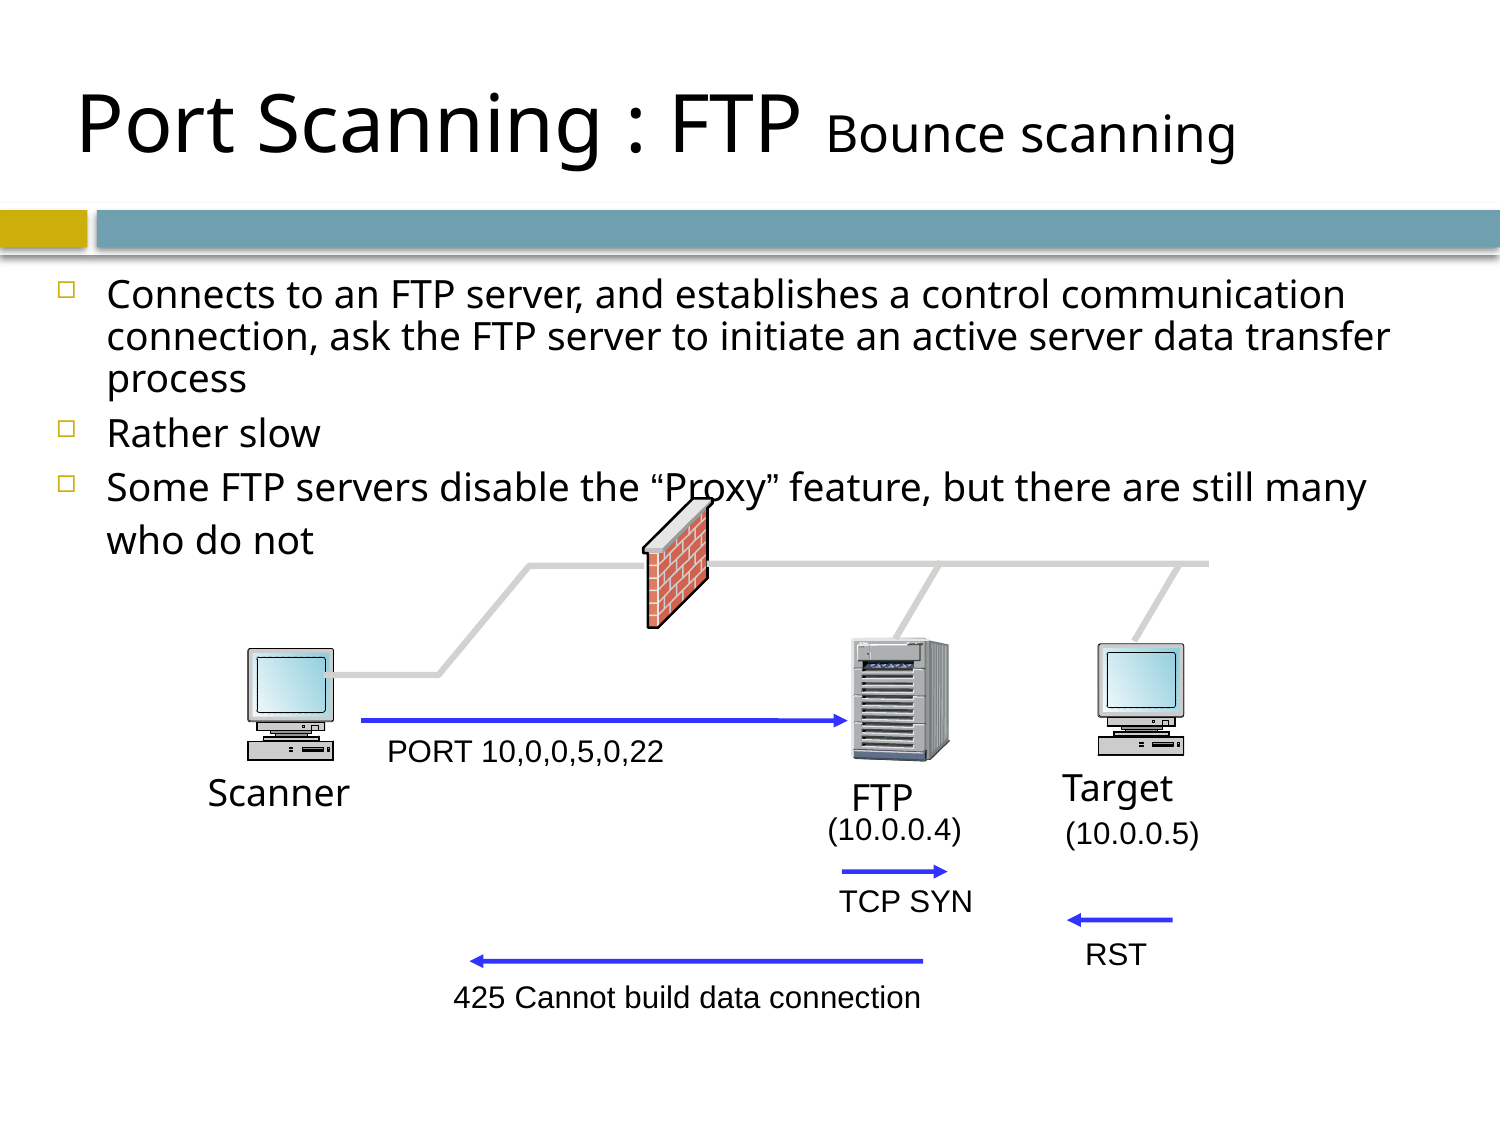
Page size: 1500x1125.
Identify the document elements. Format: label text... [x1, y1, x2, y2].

title Port Scanning : FTP Bounce scanning [60, 64, 1417, 177]
list Connects to an FTP server, and establishes a control communication connection, ask the FTP server to initiate an active server data transfer process Rather slow Some FTP servers disable the “Proxy” feature, but there are still many who do not [41, 267, 1416, 646]
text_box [204, 498, 1210, 1016]
